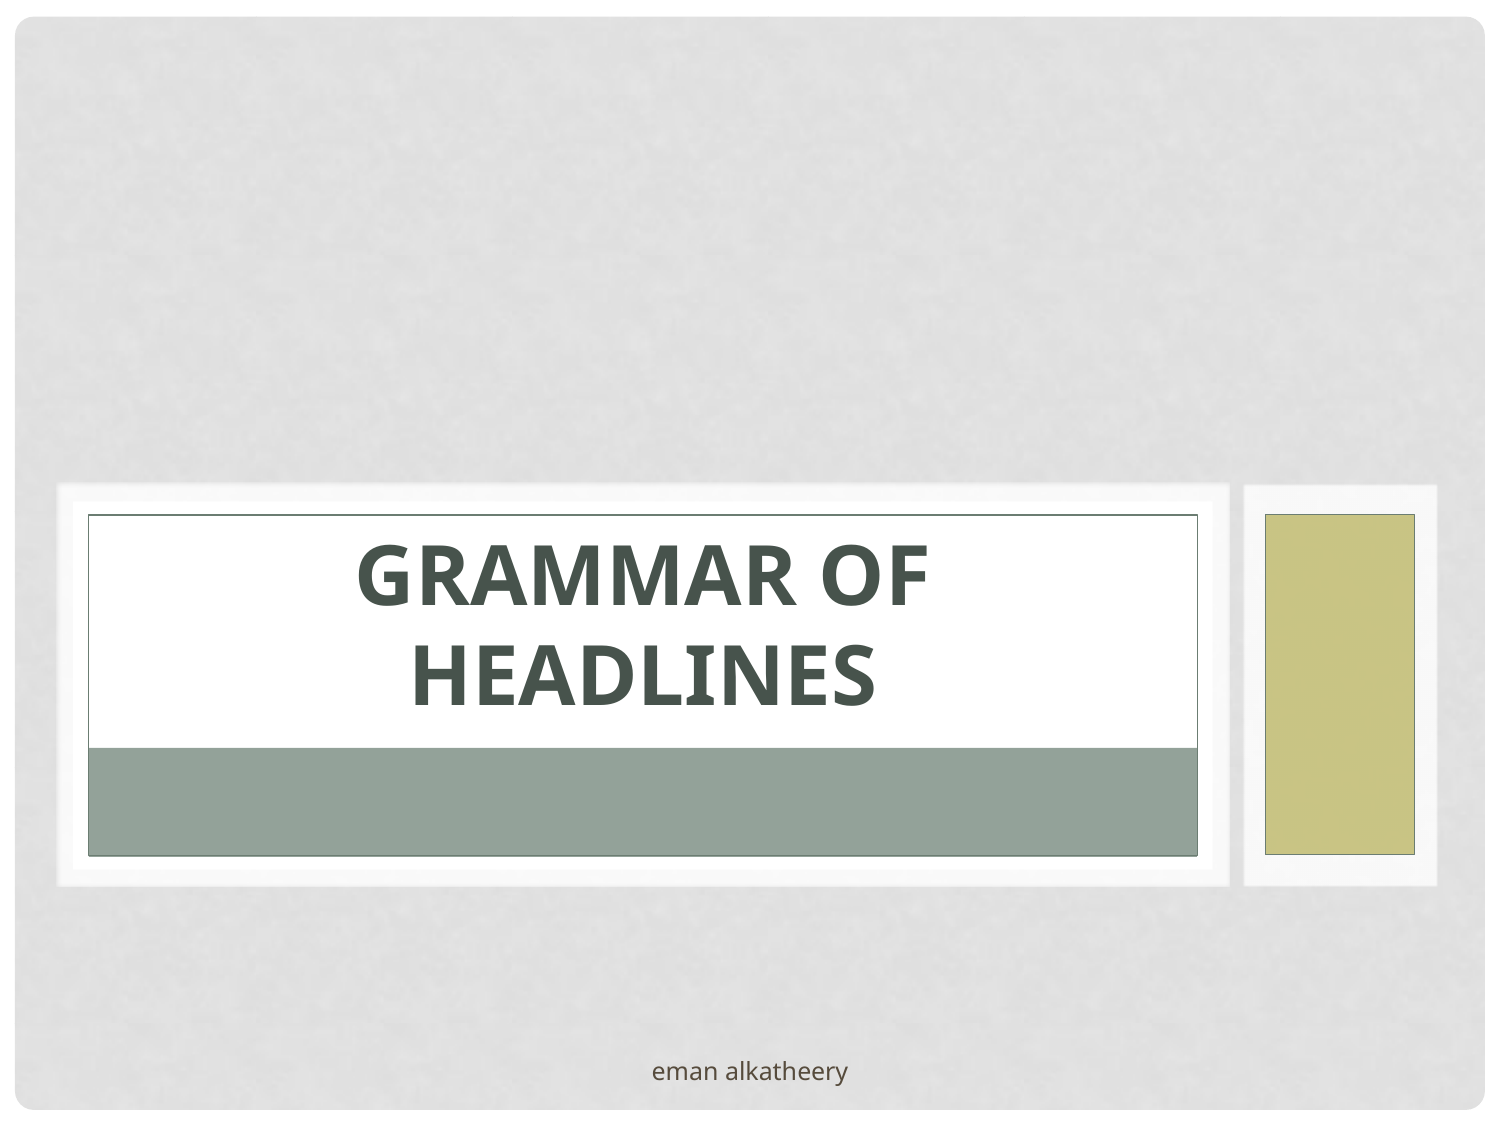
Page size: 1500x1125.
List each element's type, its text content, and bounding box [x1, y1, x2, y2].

footer eman alkatheery [512, 1042, 988, 1103]
title Grammar of Headlines [99, 529, 1187, 730]
